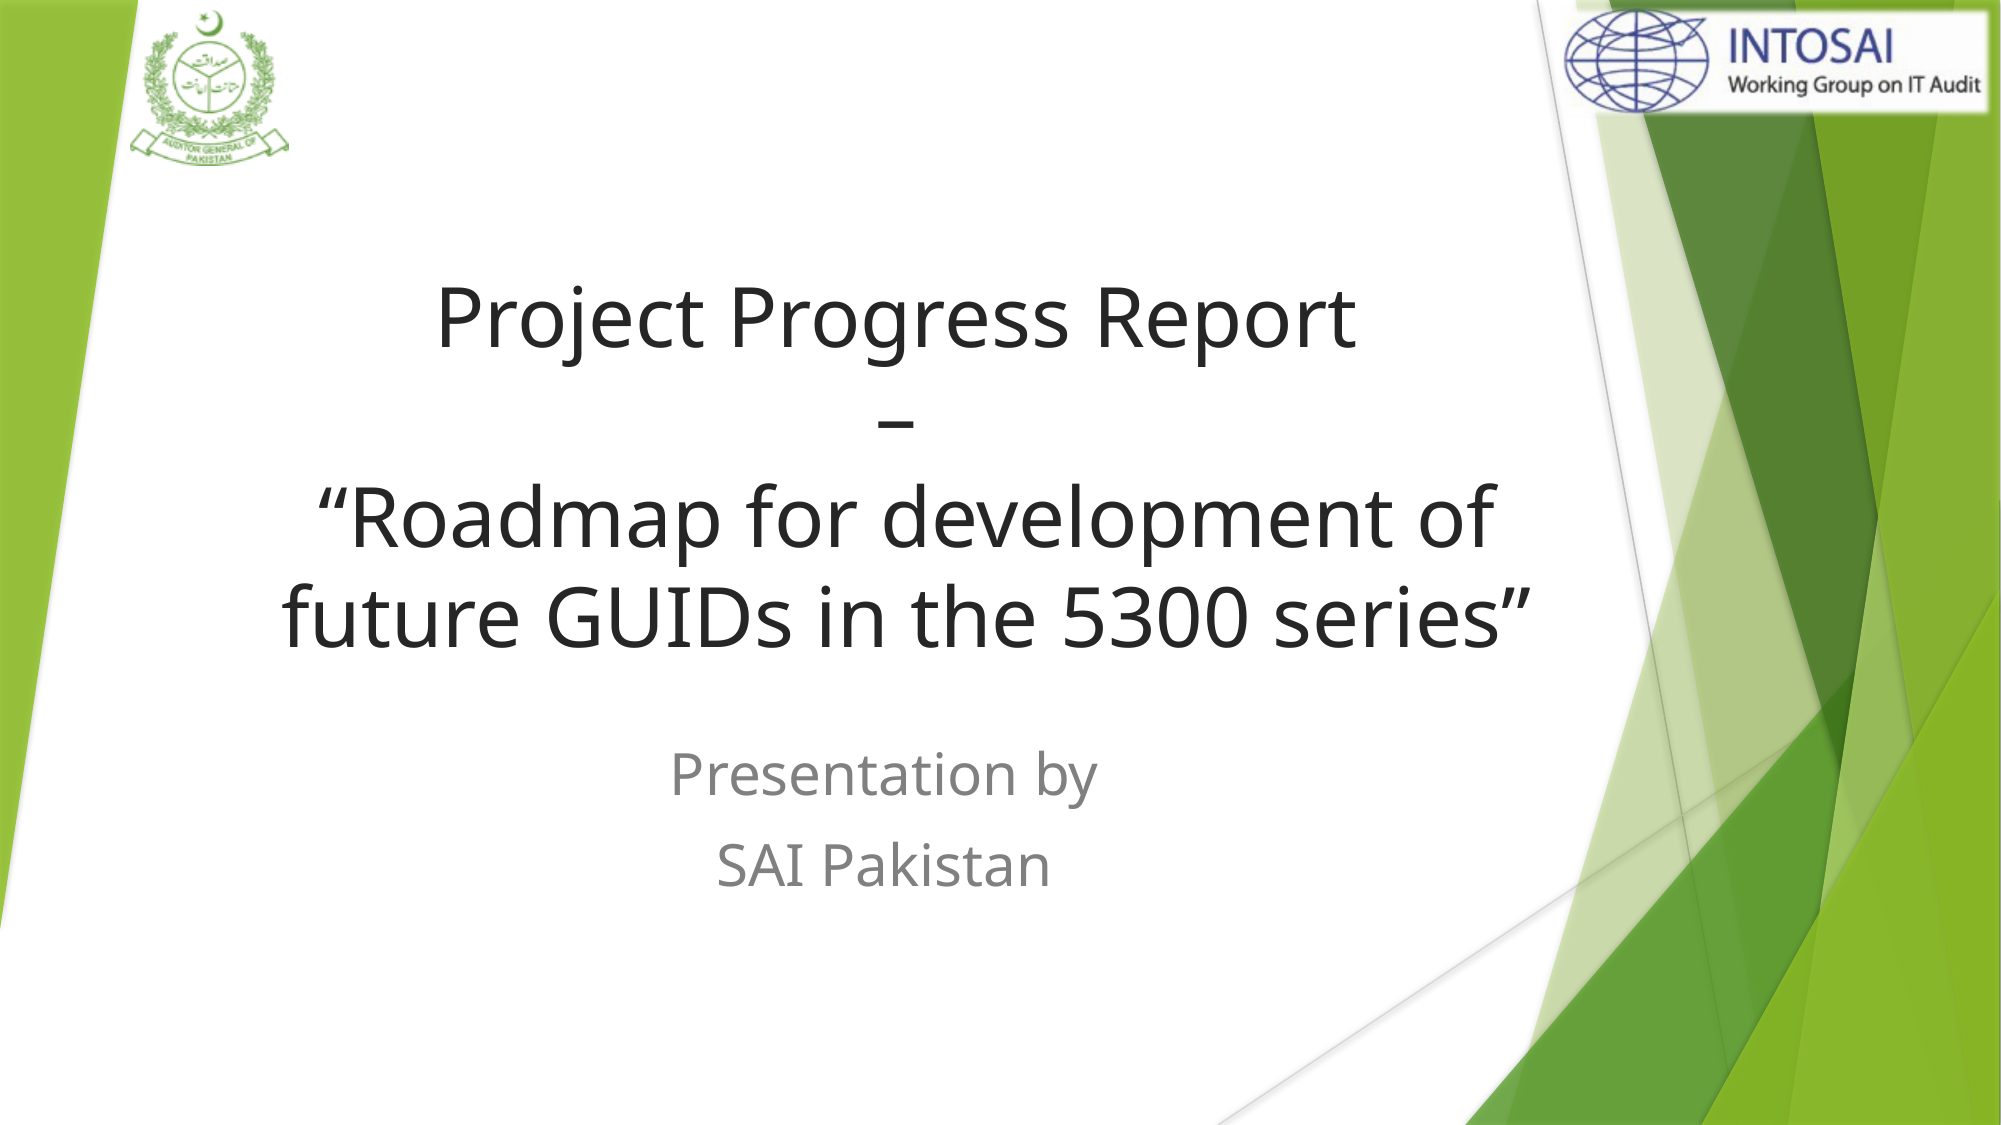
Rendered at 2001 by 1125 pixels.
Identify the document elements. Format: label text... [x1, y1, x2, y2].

picture [1567, 13, 1985, 111]
subtitle Presentation by SAI Pakistan [247, 729, 1522, 910]
title Project Progress Report – “Roadmap for development of future GUIDs in the 5300 series” [247, 261, 1568, 672]
